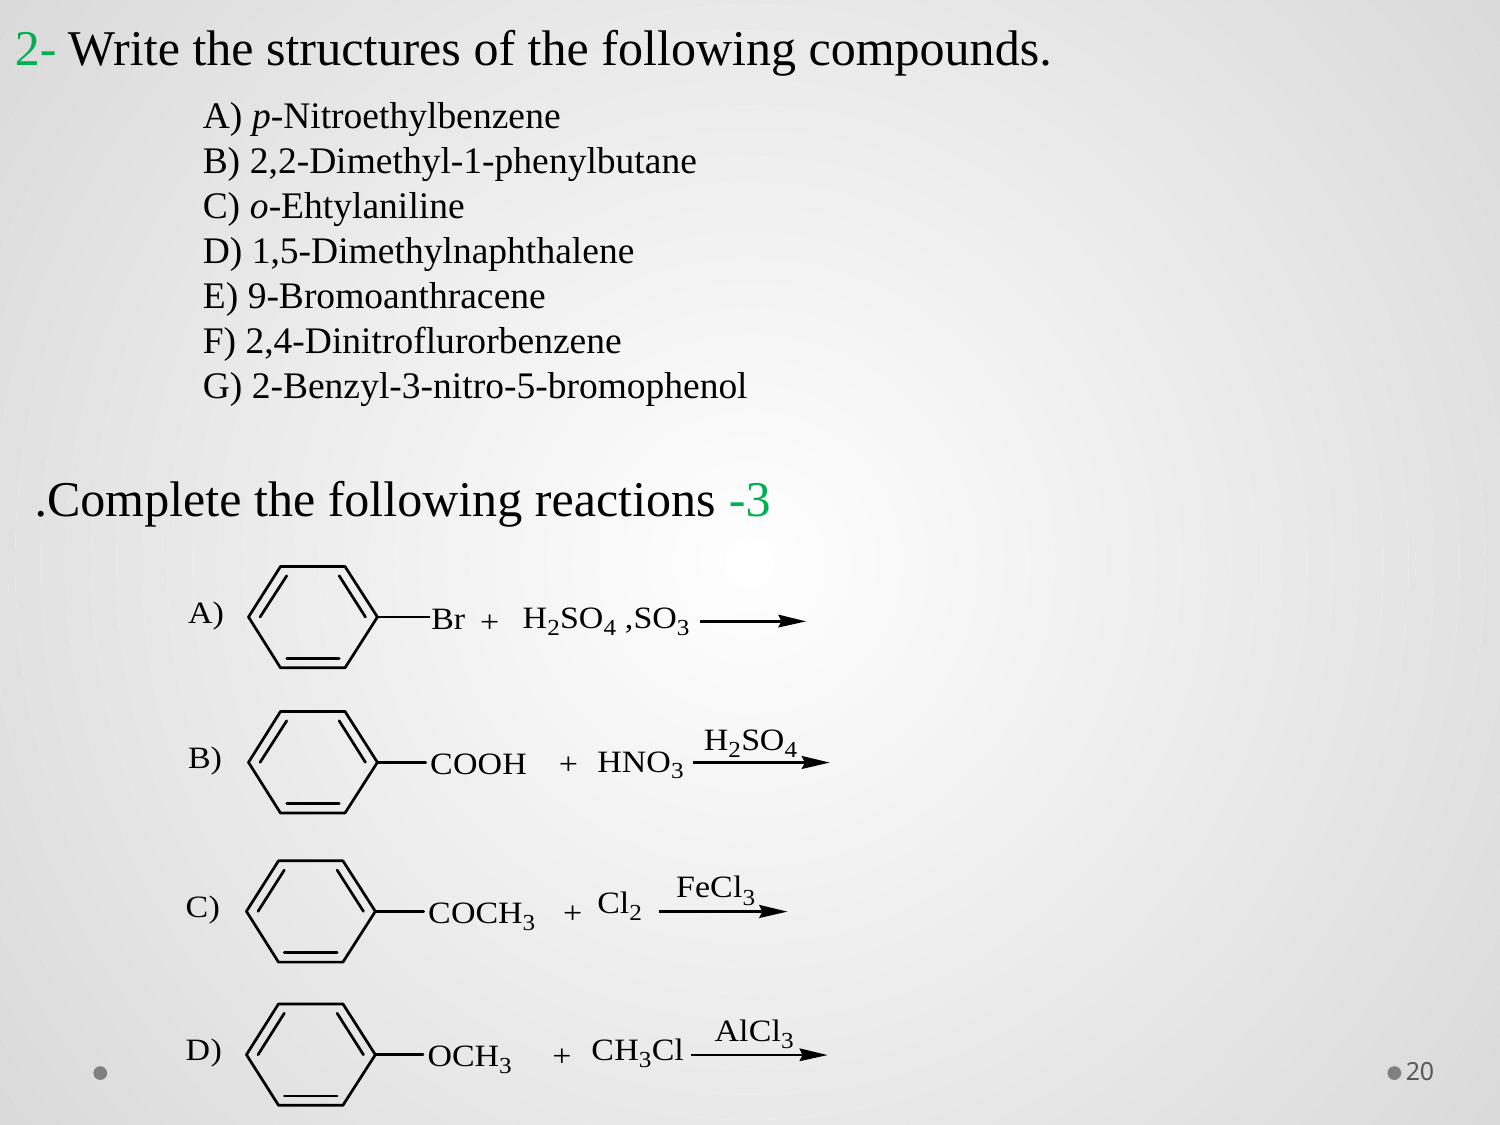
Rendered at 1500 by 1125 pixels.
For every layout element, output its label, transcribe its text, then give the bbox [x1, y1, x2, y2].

text_box A) p-Nitroethylbenzene B) 2,2-Dimethyl-1-phenylbutane C) o-Ehtylaniline D) 1,5-Dimethylnaphthalene E) 9-Bromoanthracene F) 2,4-Dinitroflurorbenzene G) 2-Benzyl-3-nitro-5-bromophenol [188, 83, 773, 459]
slide_number 20 [1401, 1042, 1494, 1103]
text_box 2- Write the structures of the following compounds. [0, 7, 1158, 83]
text_box 3- Complete the following reactions. [0, 459, 786, 534]
picture [185, 562, 836, 1111]
